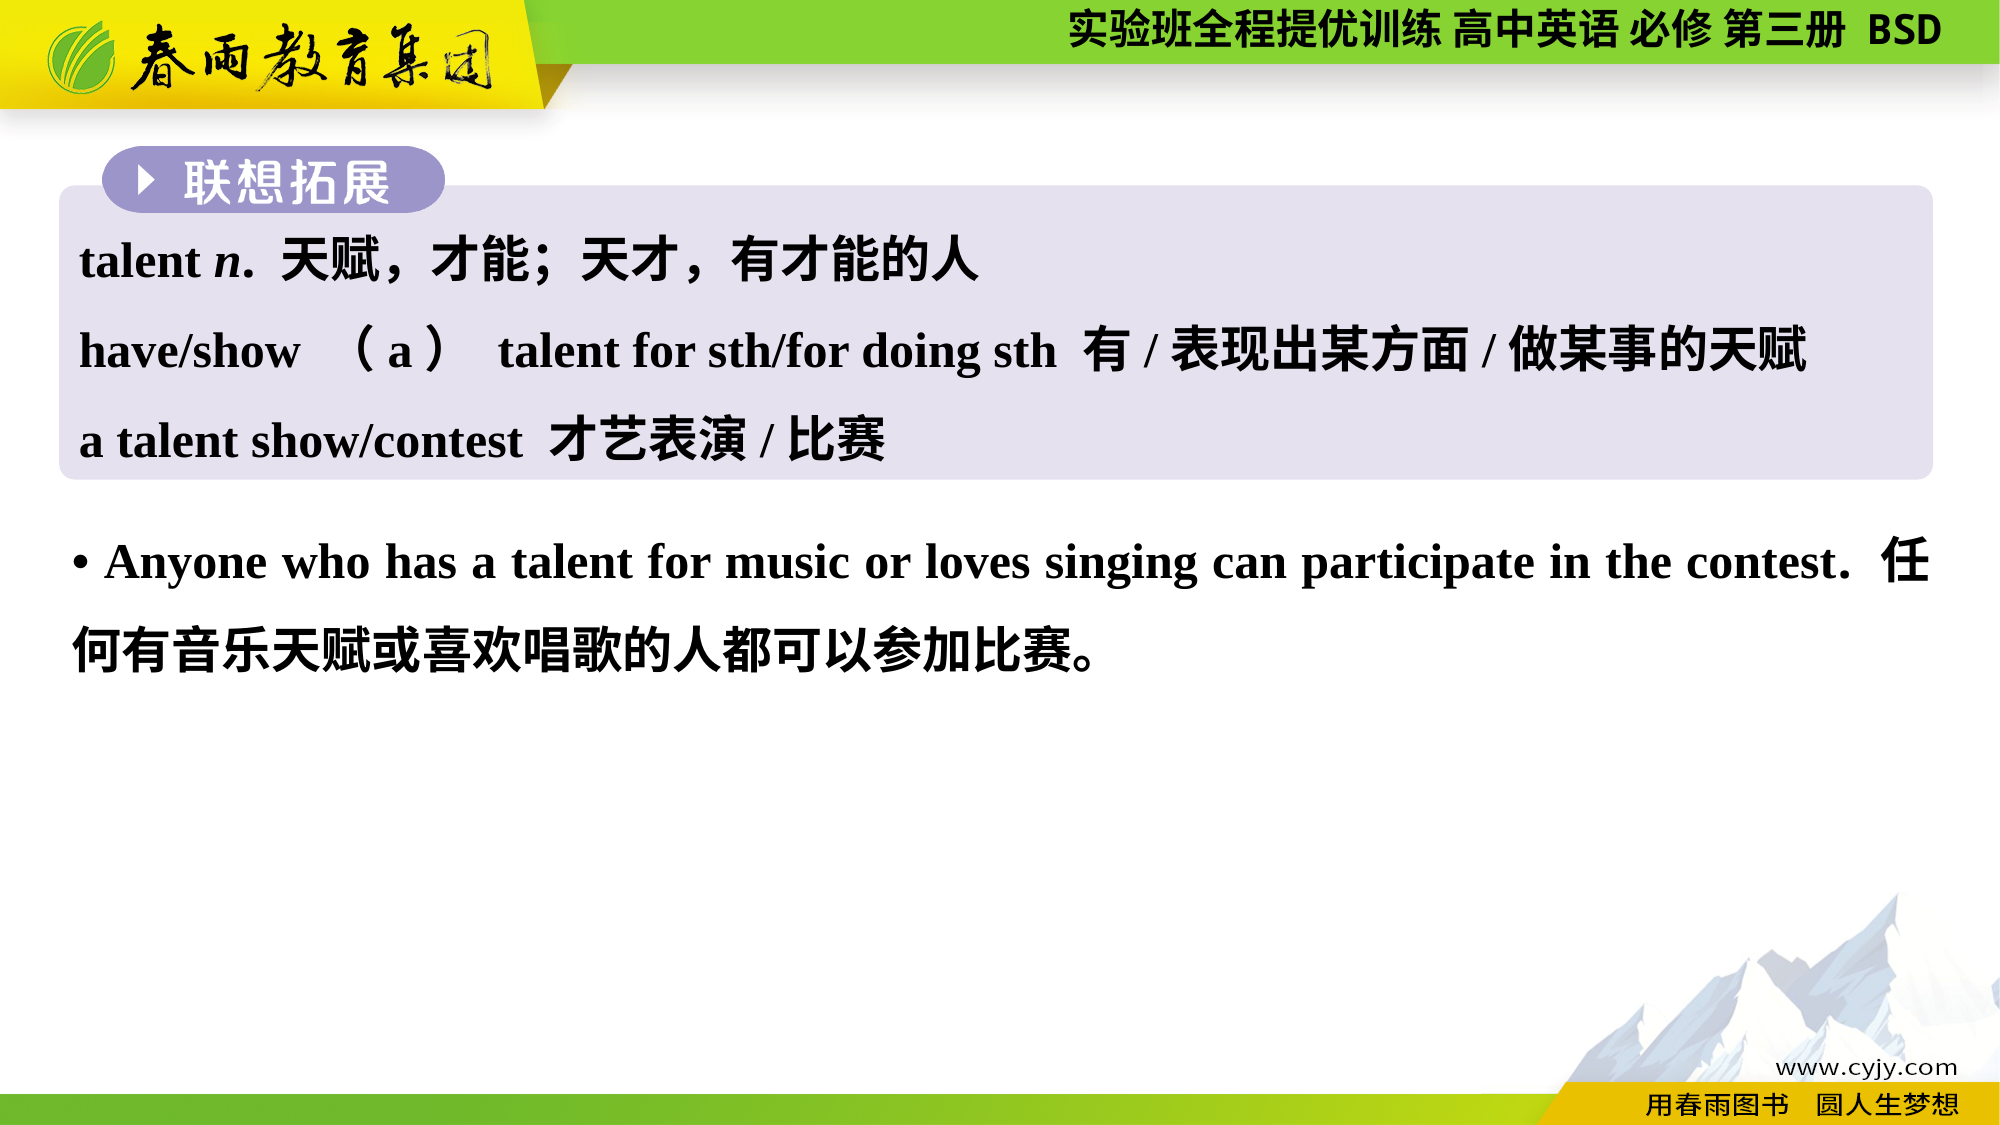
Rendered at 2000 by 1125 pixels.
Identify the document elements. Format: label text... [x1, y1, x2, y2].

picture [0, 0, 2000, 1125]
text_box talent n. 天赋，才能；天才，有才能的人 have/show （a） talent for sth/for doing sth 有/表现出某方面/做某事的天赋 a talent show/contest 才艺表演/比赛 [59, 185, 1934, 480]
text_box • Anyone who has a talent for music or loves singing can participate in the contest. 任何有音乐天赋或喜欢唱歌的人都可以参加比赛。 [57, 491, 1945, 687]
